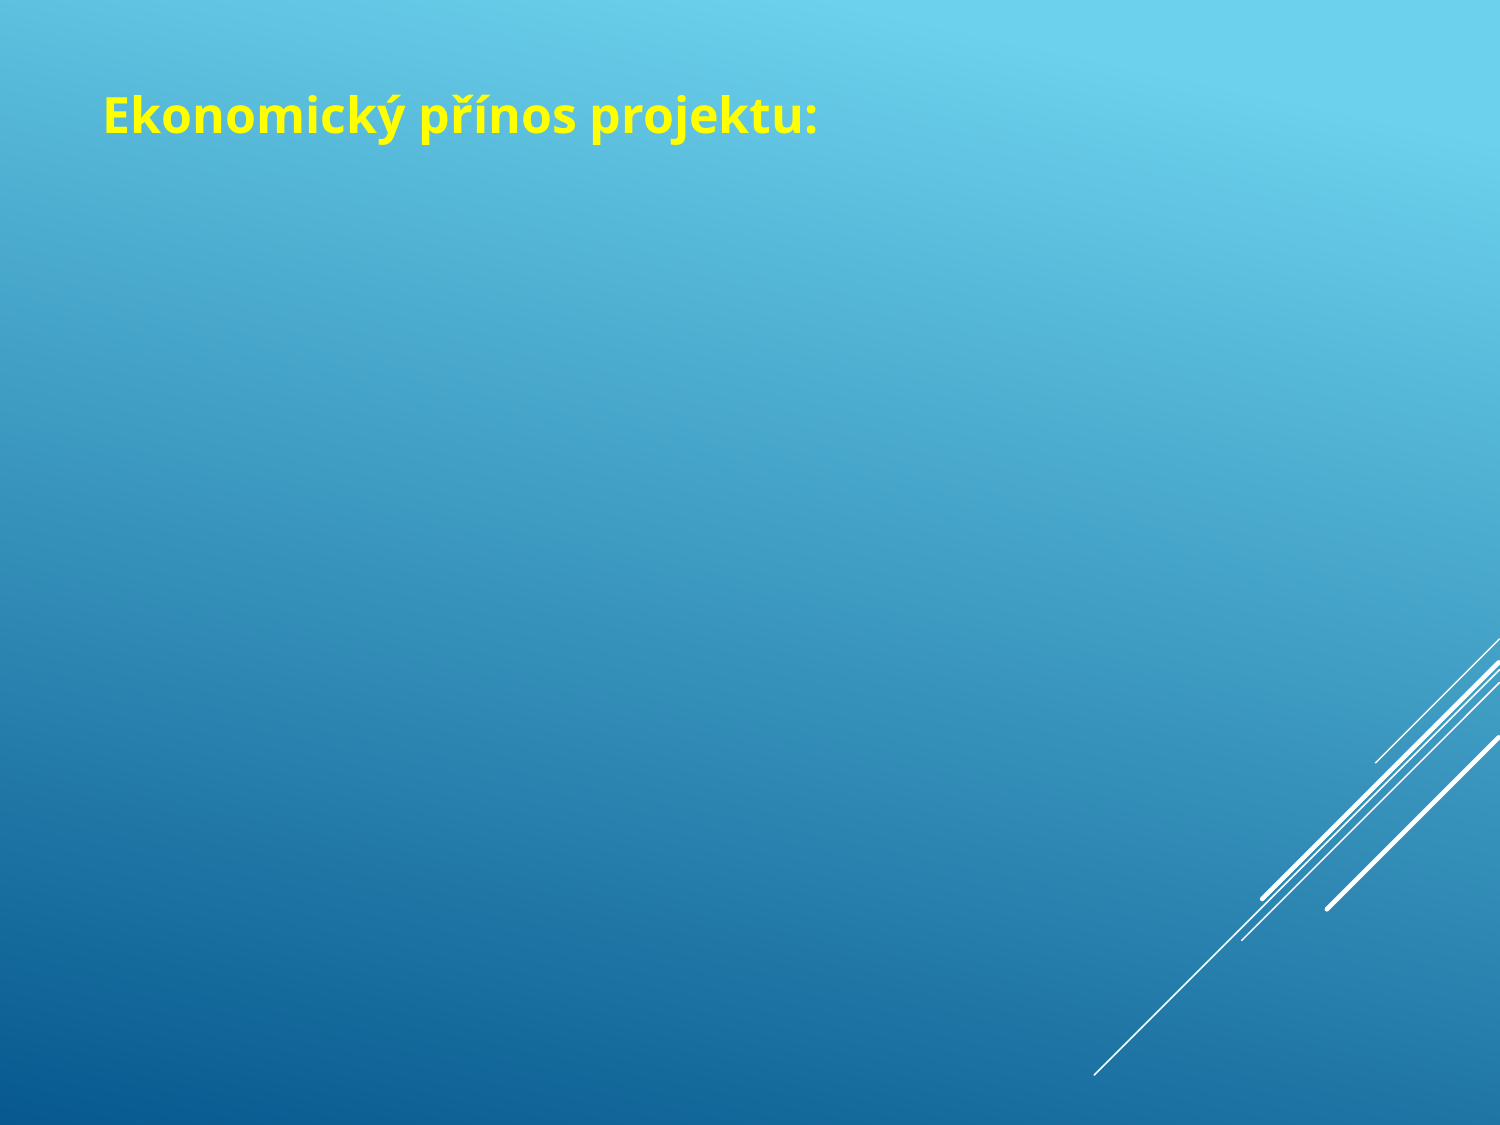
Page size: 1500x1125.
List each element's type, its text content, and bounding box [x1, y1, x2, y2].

title Ekonomický přínos projektu: [87, 68, 1413, 153]
